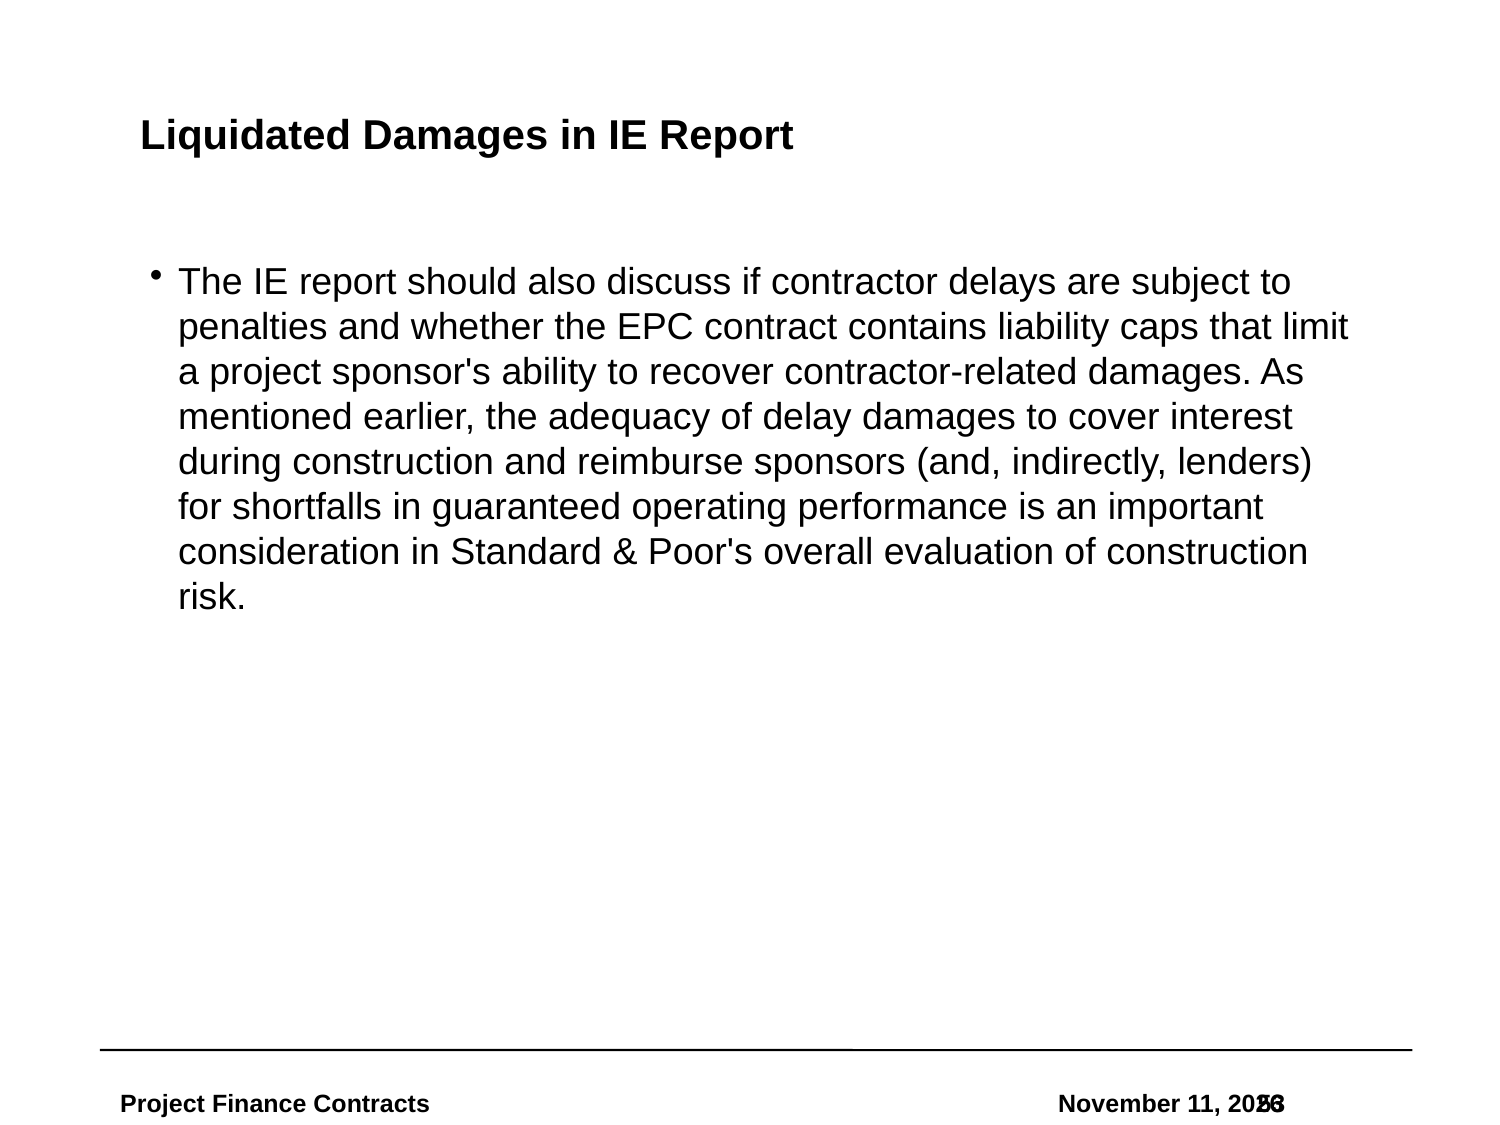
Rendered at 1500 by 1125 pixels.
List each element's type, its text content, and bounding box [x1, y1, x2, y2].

title Liquidated Damages in IE Report [124, 99, 1288, 226]
list The IE report should also discuss if con­tractor delays are subject to penalties and whether the EPC contract contains liability caps that limit a project sponsor's ability to recover contractor-related damages. As men­tioned earlier, the adequacy of delay damages to cover interest during construction and reimburse sponsors (and, indirectly, lenders) for shortfalls in guaranteed operating perfor­mance is an important consideration in Standard & Poor's overall evaluation of con­struction risk. [124, 249, 1376, 1001]
